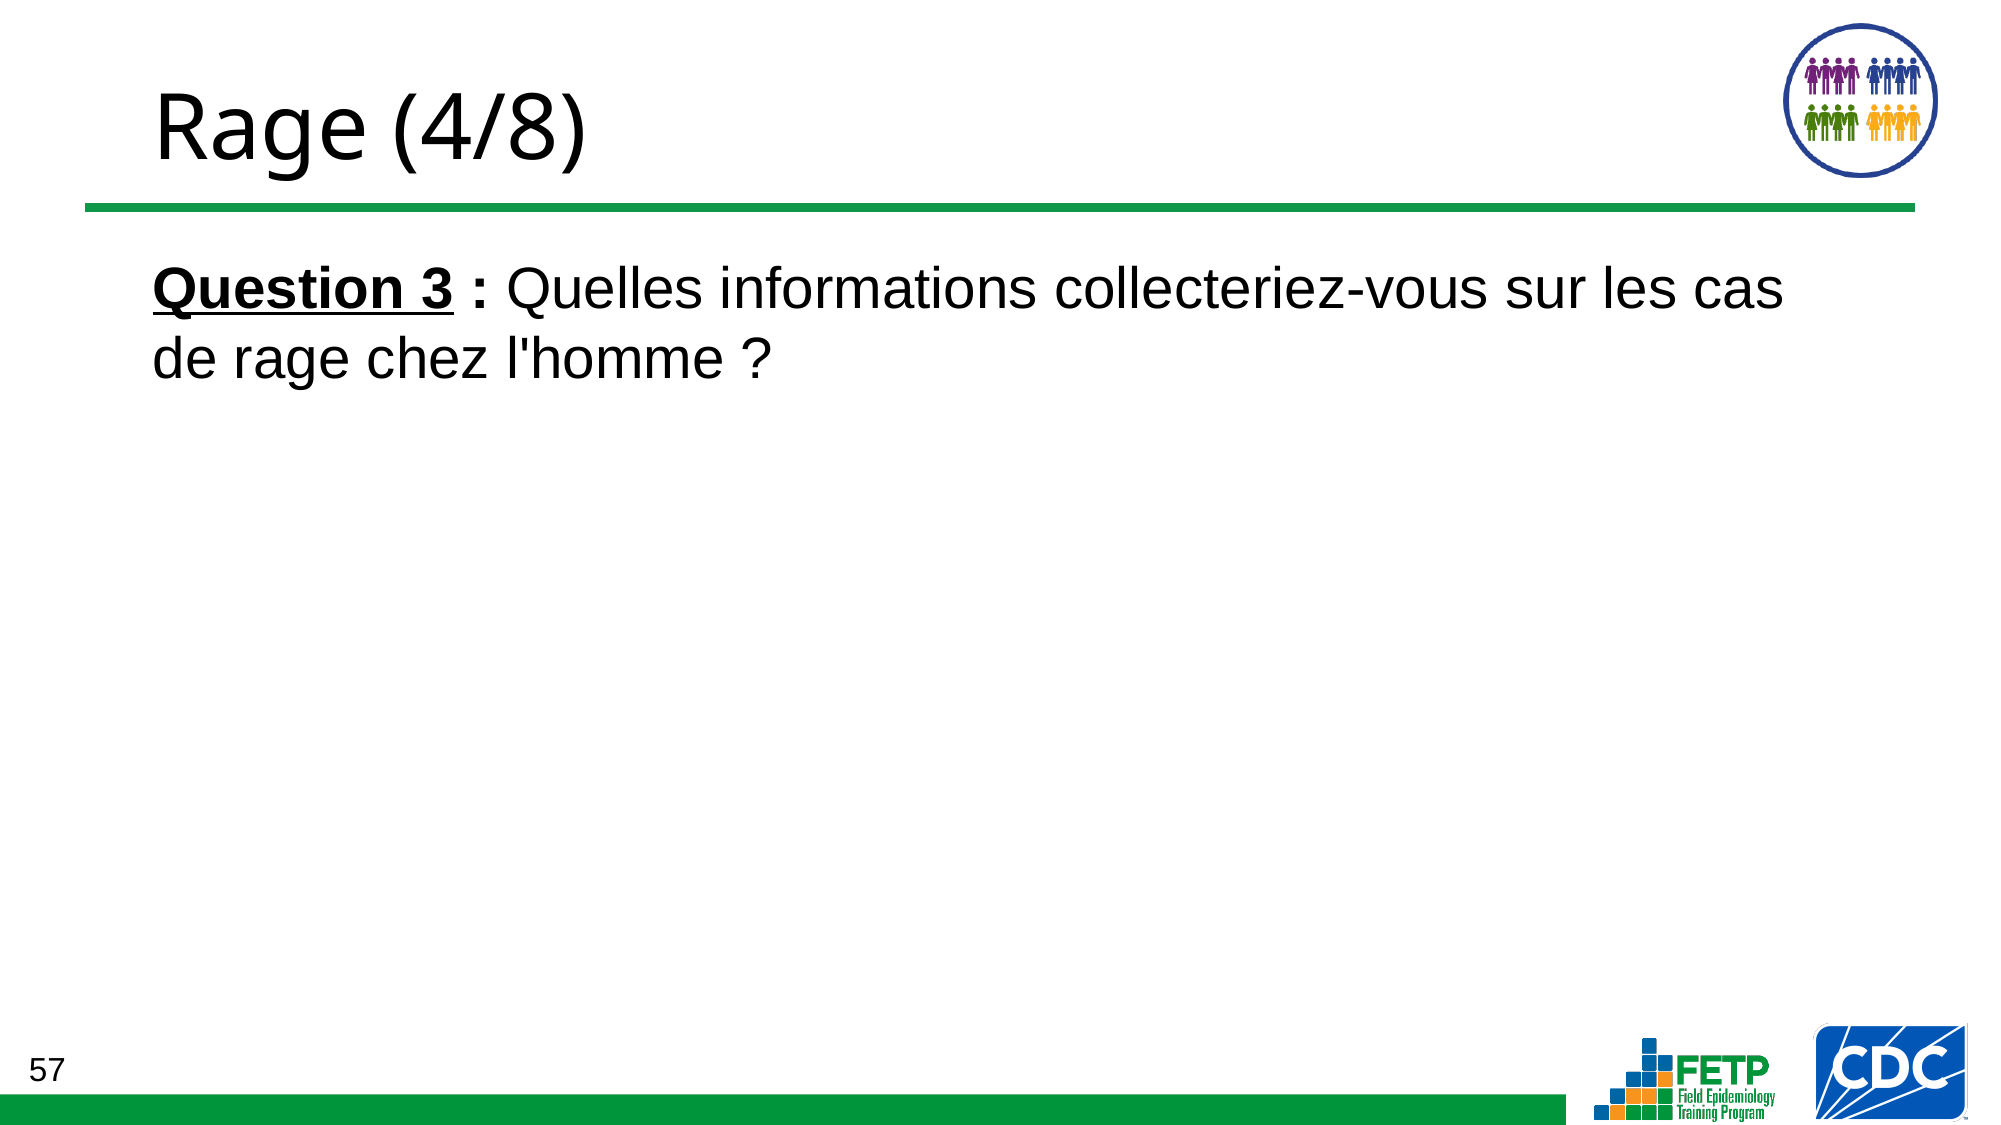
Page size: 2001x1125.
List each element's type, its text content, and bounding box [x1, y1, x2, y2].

title Rage (4/8) [137, 73, 1738, 205]
list Question 3 : Quelles informations collecteriez-vous sur les cas de rage chez l'homme ? [137, 242, 1863, 1004]
picture [1594, 1038, 1775, 1122]
picture [1813, 1023, 1968, 1122]
picture [1783, 23, 1938, 178]
